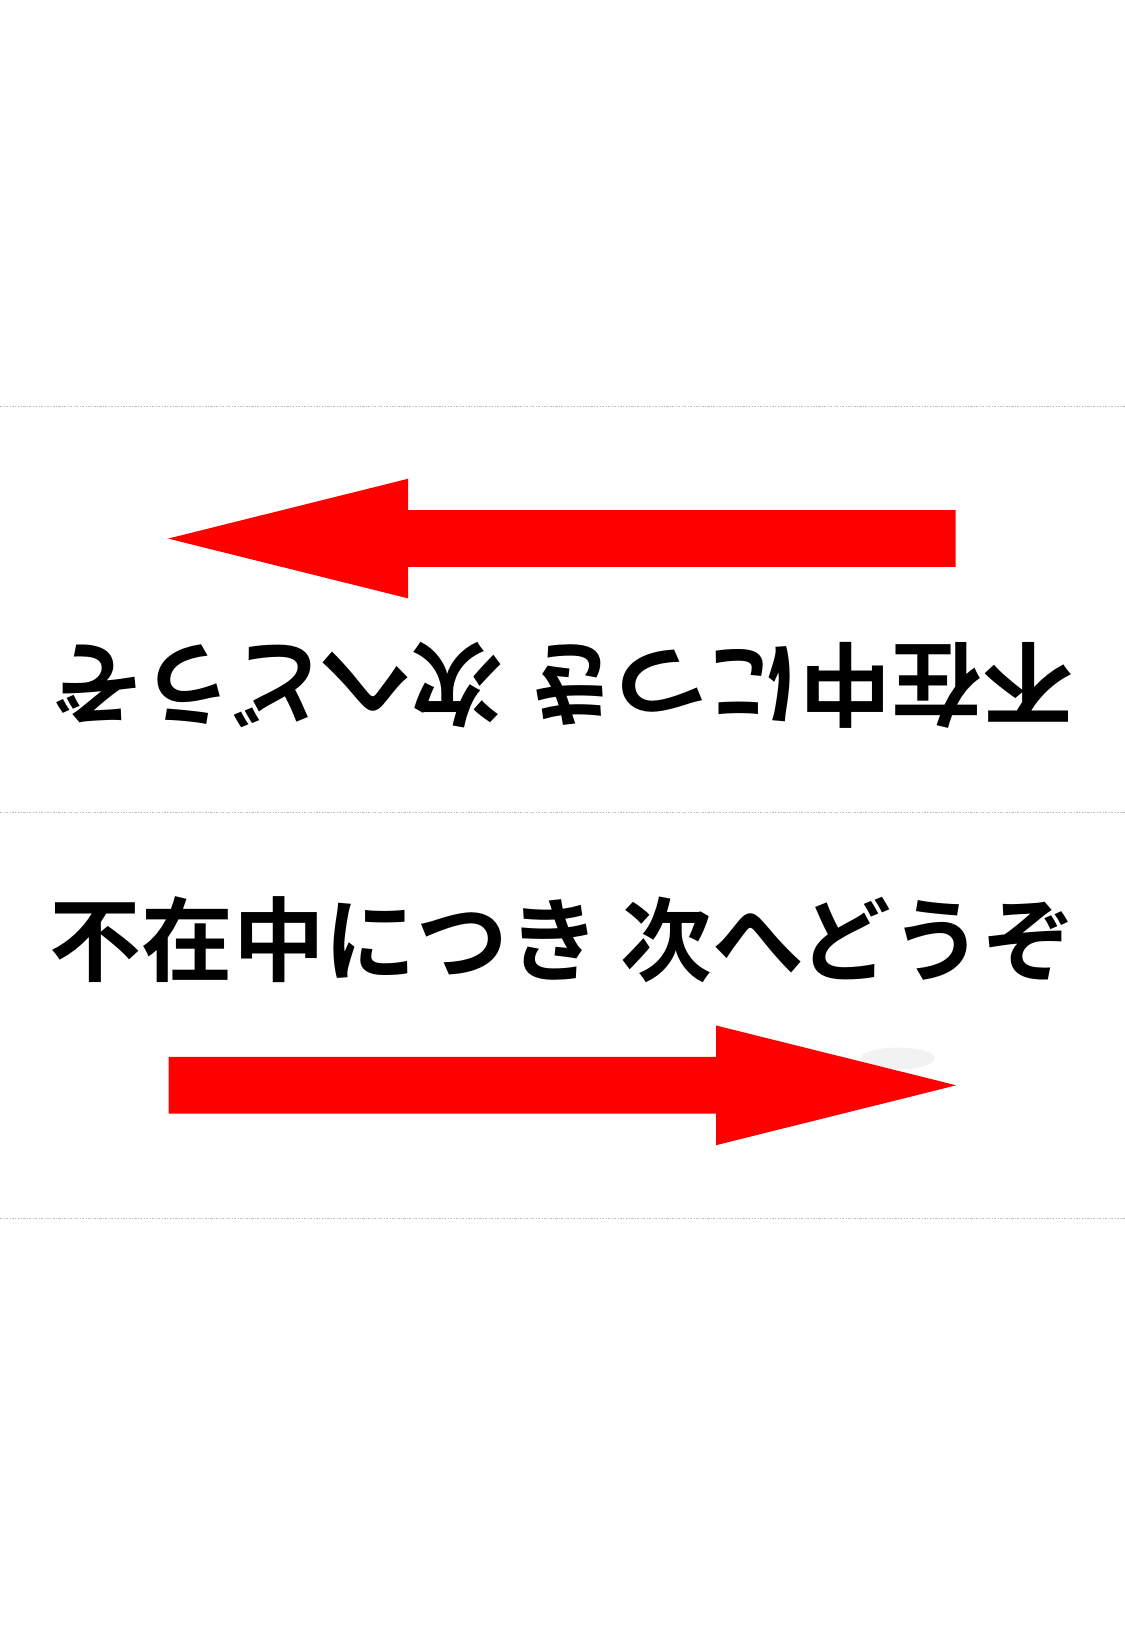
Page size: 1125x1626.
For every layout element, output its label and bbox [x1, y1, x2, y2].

text_box [22, 875, 1103, 1146]
text_box [22, 478, 1102, 750]
